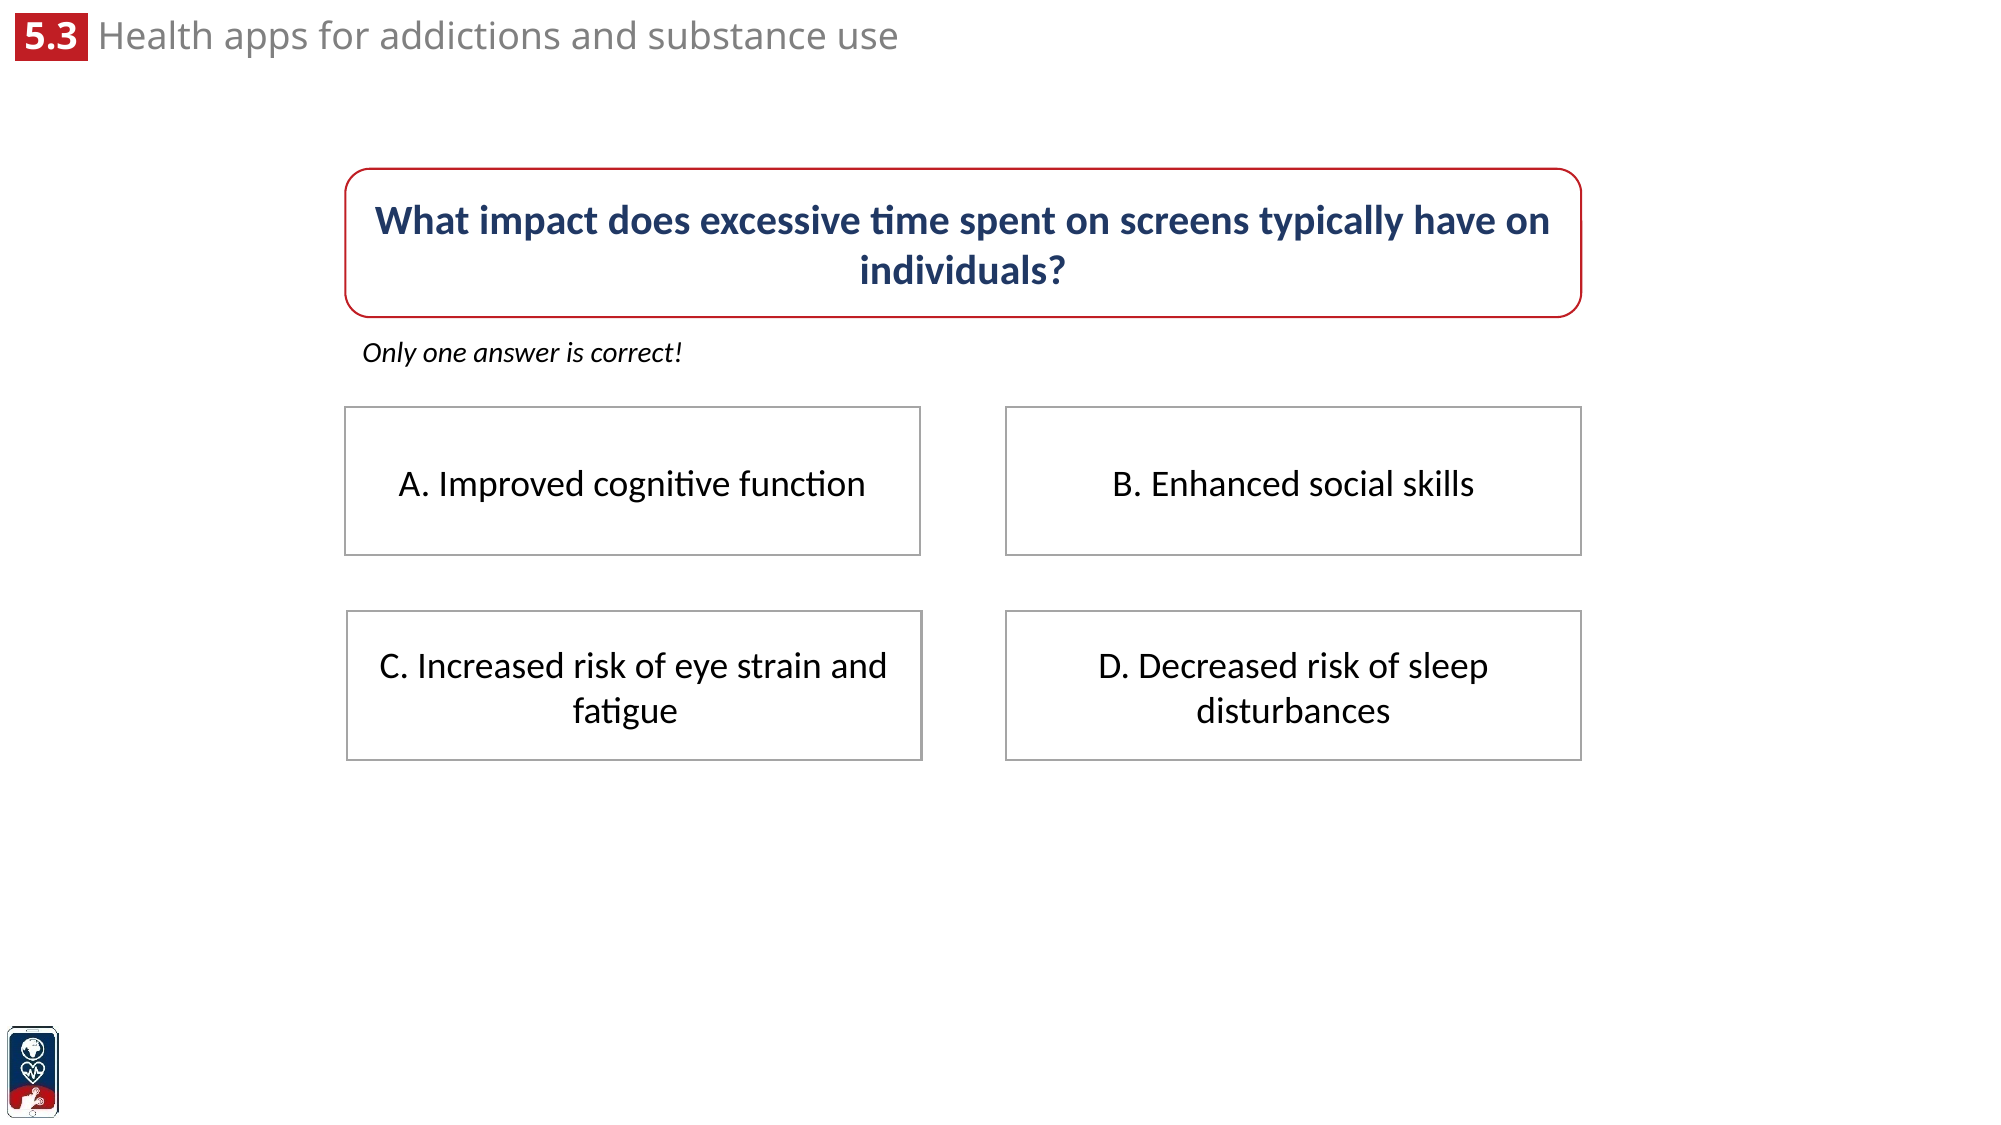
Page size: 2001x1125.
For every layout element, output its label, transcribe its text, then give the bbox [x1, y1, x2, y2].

picture [7, 1026, 59, 1118]
text_box C. Increased risk of eye strain and fatigue [346, 610, 923, 761]
text_box What impact does excessive time spent on screens typically have on individuals? [344, 167, 1583, 319]
text_box B. Enhanced social skills [1005, 406, 1582, 556]
text_box A. Improved cognitive function [344, 406, 921, 556]
text_box D. Decreased risk of sleep disturbances [1005, 610, 1582, 761]
text_box Only one answer is correct! [347, 325, 699, 376]
